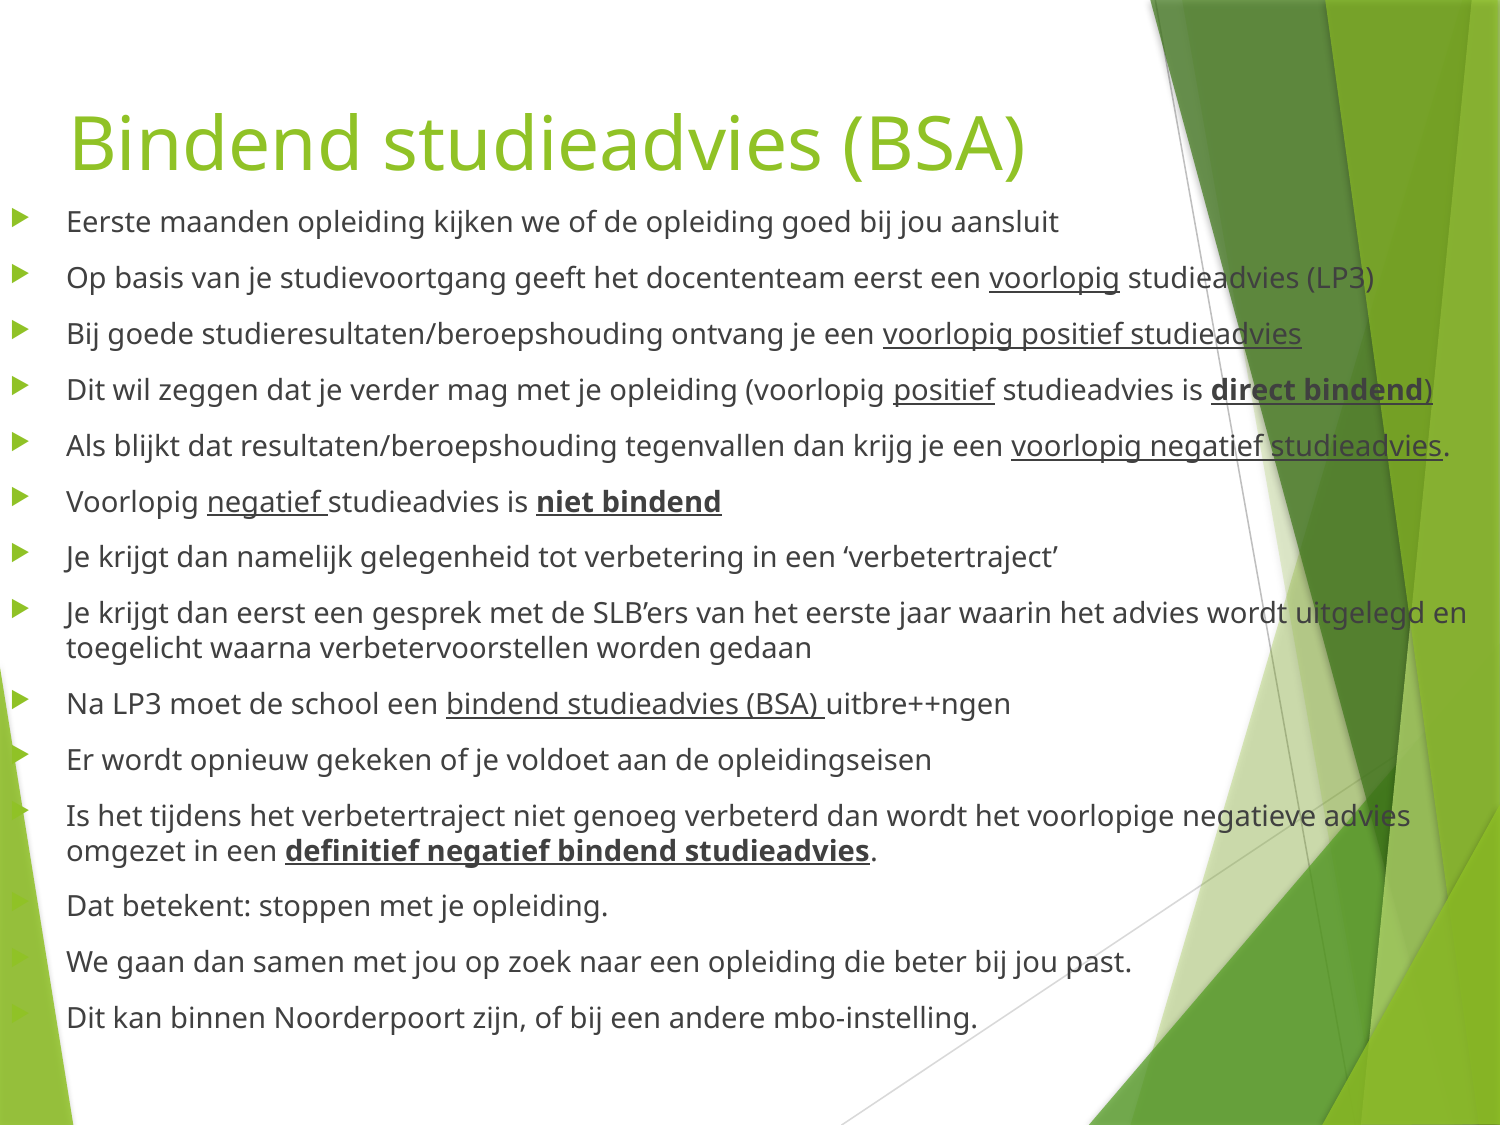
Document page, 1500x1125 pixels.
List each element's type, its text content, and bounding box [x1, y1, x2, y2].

list Eerste maanden opleiding kijken we of de opleiding goed bij jou aansluit Op basis van je studievoortgang geeft het docententeam eerst een voorlopig studieadvies (LP3) Bij goede studieresultaten/beroepshouding ontvang je een voorlopig positief studieadvies Dit wil zeggen dat je verder mag met je opleiding (voorlopig positief studieadvies is direct bindend) Als blijkt dat resultaten/beroepshouding tegenvallen dan krijg je een voorlopig negatief studieadvies. Voorlopig negatief studieadvies is niet bindend Je krijgt dan namelijk gelegenheid tot verbetering in een ‘verbetertraject’ Je krijgt dan eerst een gesprek met de SLB’ers van het eerste jaar waarin het advies wordt uitgelegd en toegelicht waarna verbetervoorstellen worden gedaan Na LP3 moet de school een bindend studieadvies (BSA) uitbre++ngen Er wordt opnieuw gekeken of je voldoet aan de opleidingseisen Is het tijdens het verbetertraject niet genoeg verbeterd dan wordt het voorlopige negatieve advies omgezet in een definitief negatief bindend studieadvies. Dat betekent: stoppen met je opleiding. We gaan dan samen met jou op zoek naar een opleiding die beter bij jou past. Dit kan binnen Noorderpoort zijn, of bij een andere mbo-instelling. [0, 196, 1500, 1125]
title Bindend studieadvies (BSA) [53, 87, 1095, 196]
